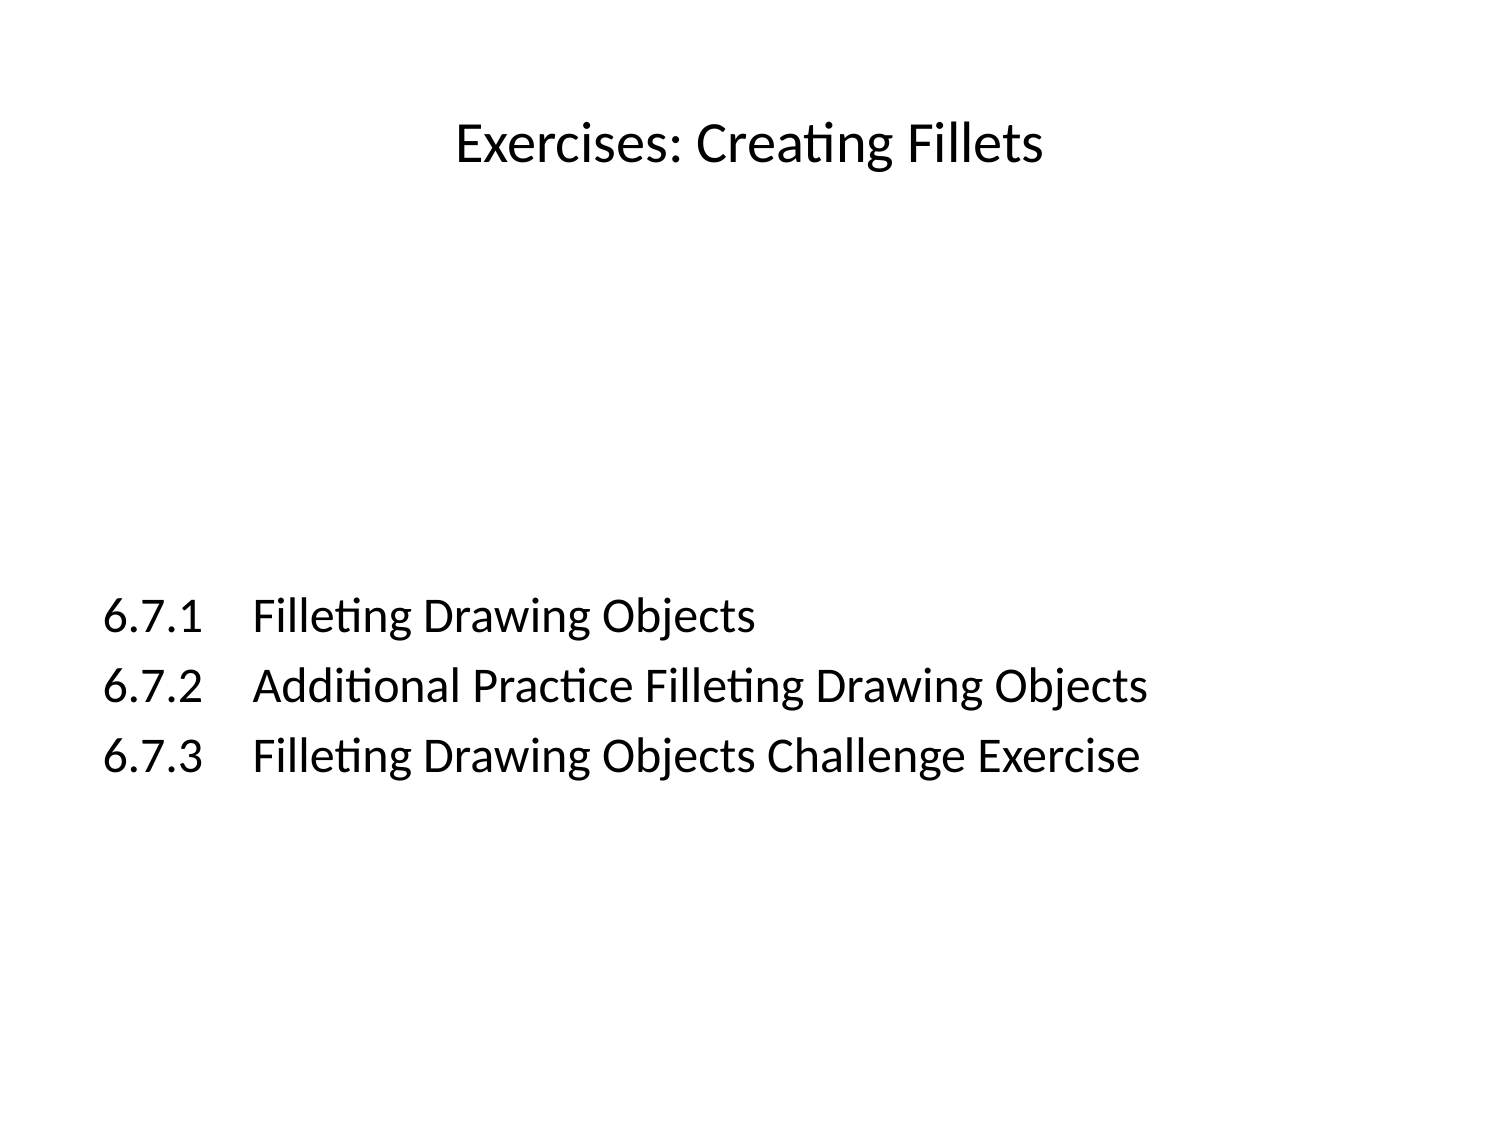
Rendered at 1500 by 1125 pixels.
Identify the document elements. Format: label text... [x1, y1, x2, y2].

title Exercises: Creating Fillets [75, 45, 1425, 233]
list 6.7.1 Filleting Drawing Objects 6.7.2 Additional Practice Filleting Drawing Objects 6.7.3 Filleting Drawing Objects Challenge Exercise [87, 575, 1363, 1025]
